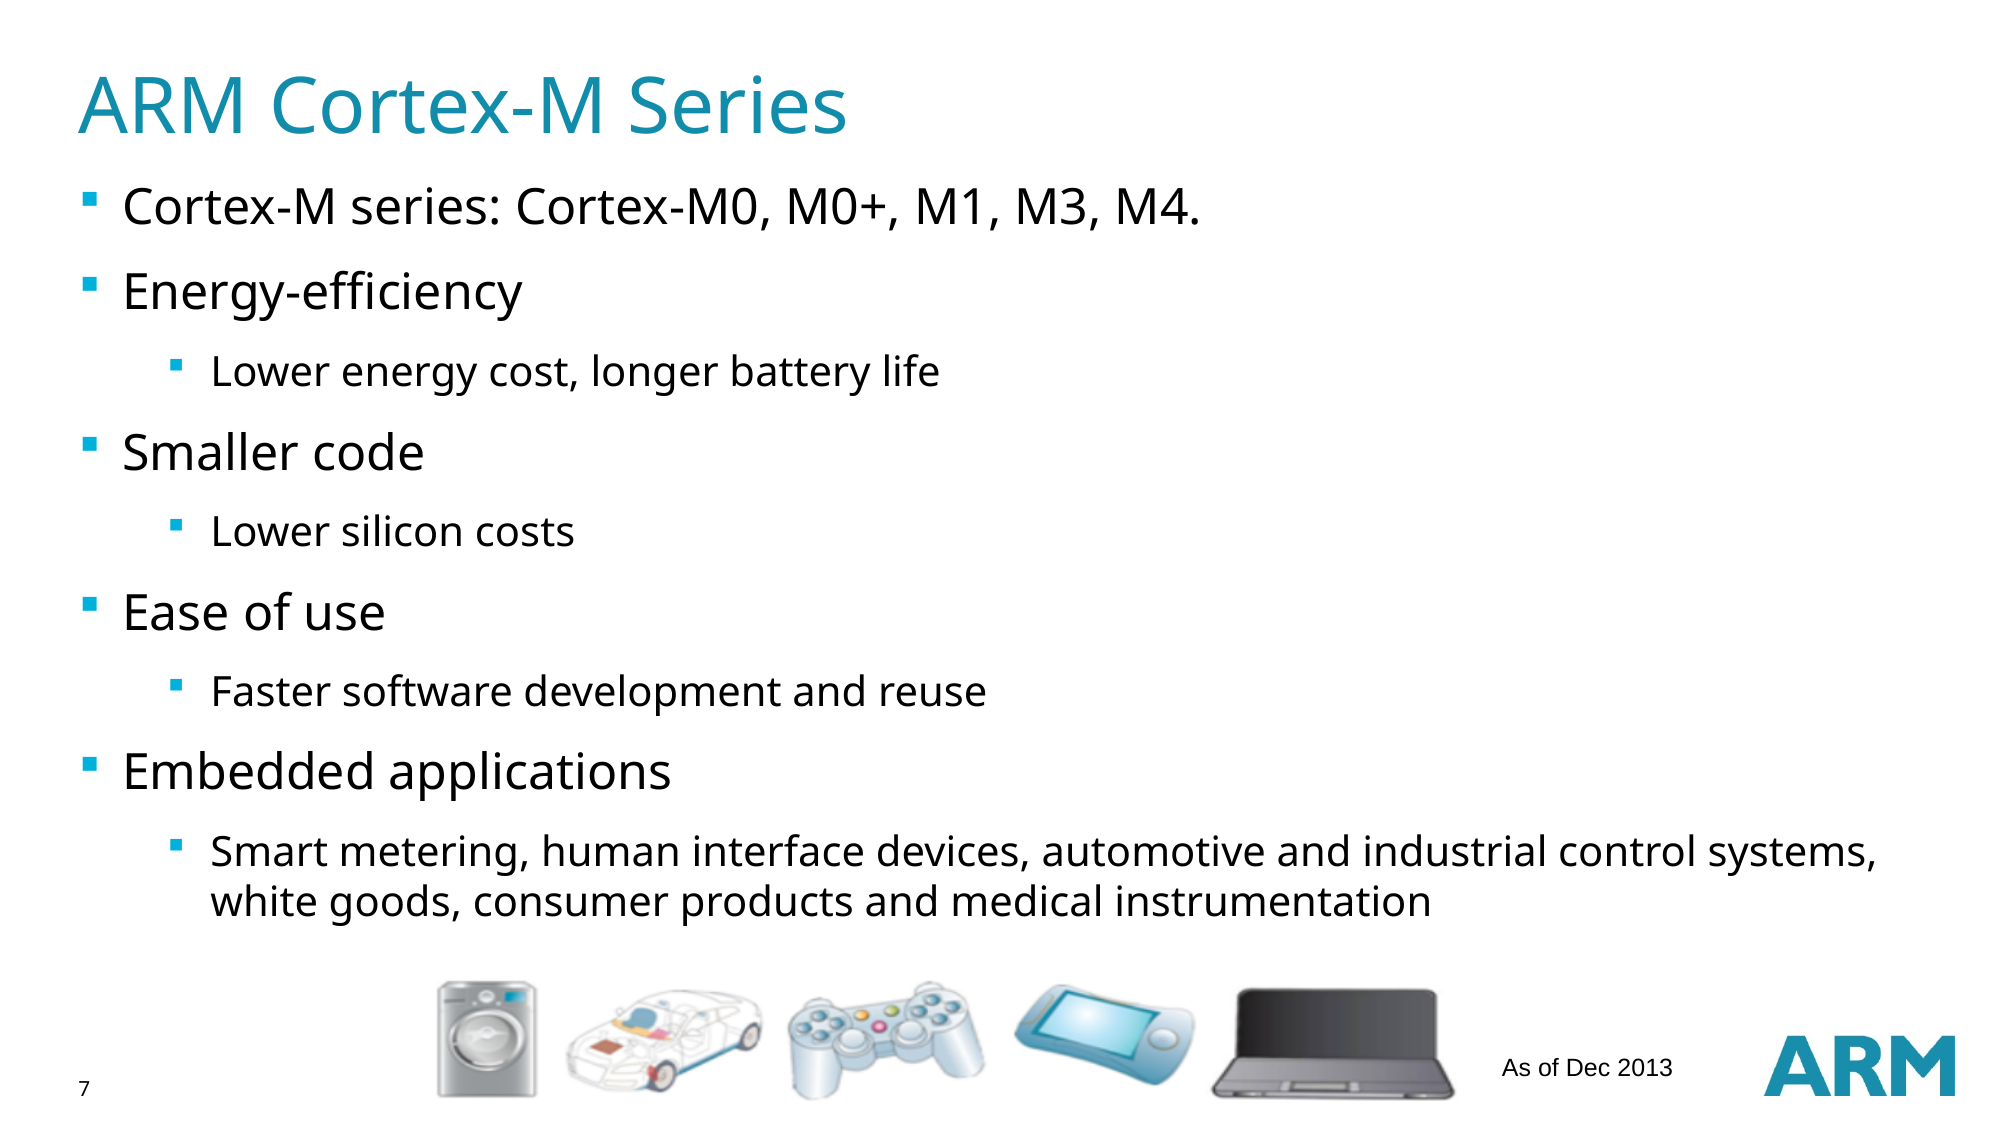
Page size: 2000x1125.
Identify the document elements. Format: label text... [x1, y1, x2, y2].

list Cortex-M series: Cortex-M0, M0+, M1, M3, M4. Energy-efficiency Lower energy cost, longer battery life Smaller code Lower silicon costs Ease of use Faster software development and reuse Embedded applications Smart metering, human interface devices, automotive and industrial control systems, white goods, consumer products and medical instrumentation [78, 174, 1909, 943]
picture [378, 962, 1513, 1125]
title ARM Cortex-M Series [78, 55, 1910, 150]
picture [1763, 1035, 1955, 1096]
text_box As of Dec 2013 [1519, 1043, 1774, 1089]
